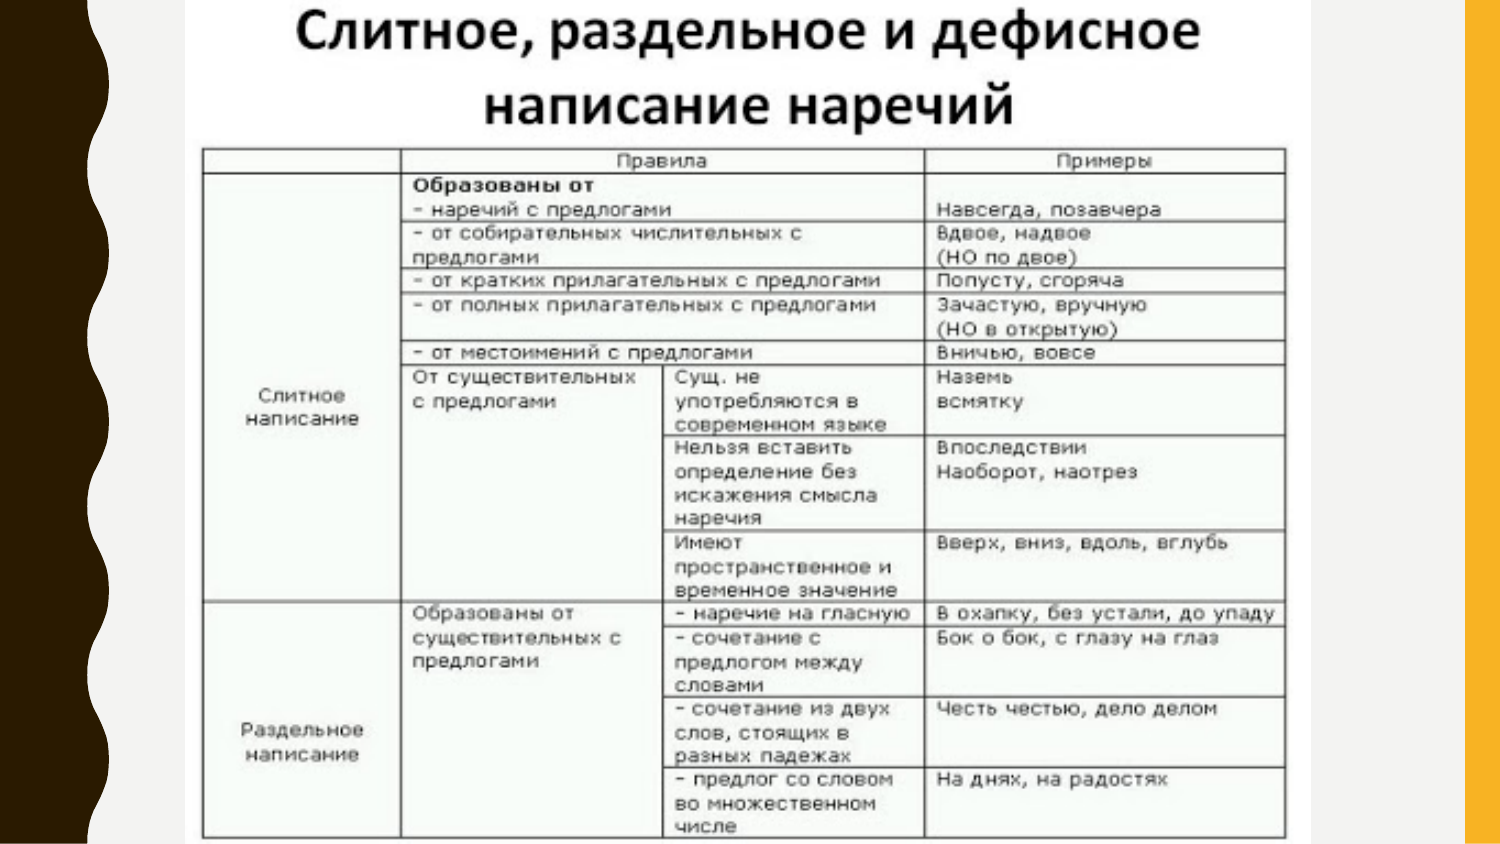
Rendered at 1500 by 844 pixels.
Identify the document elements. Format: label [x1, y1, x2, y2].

picture [185, 0, 1311, 844]
